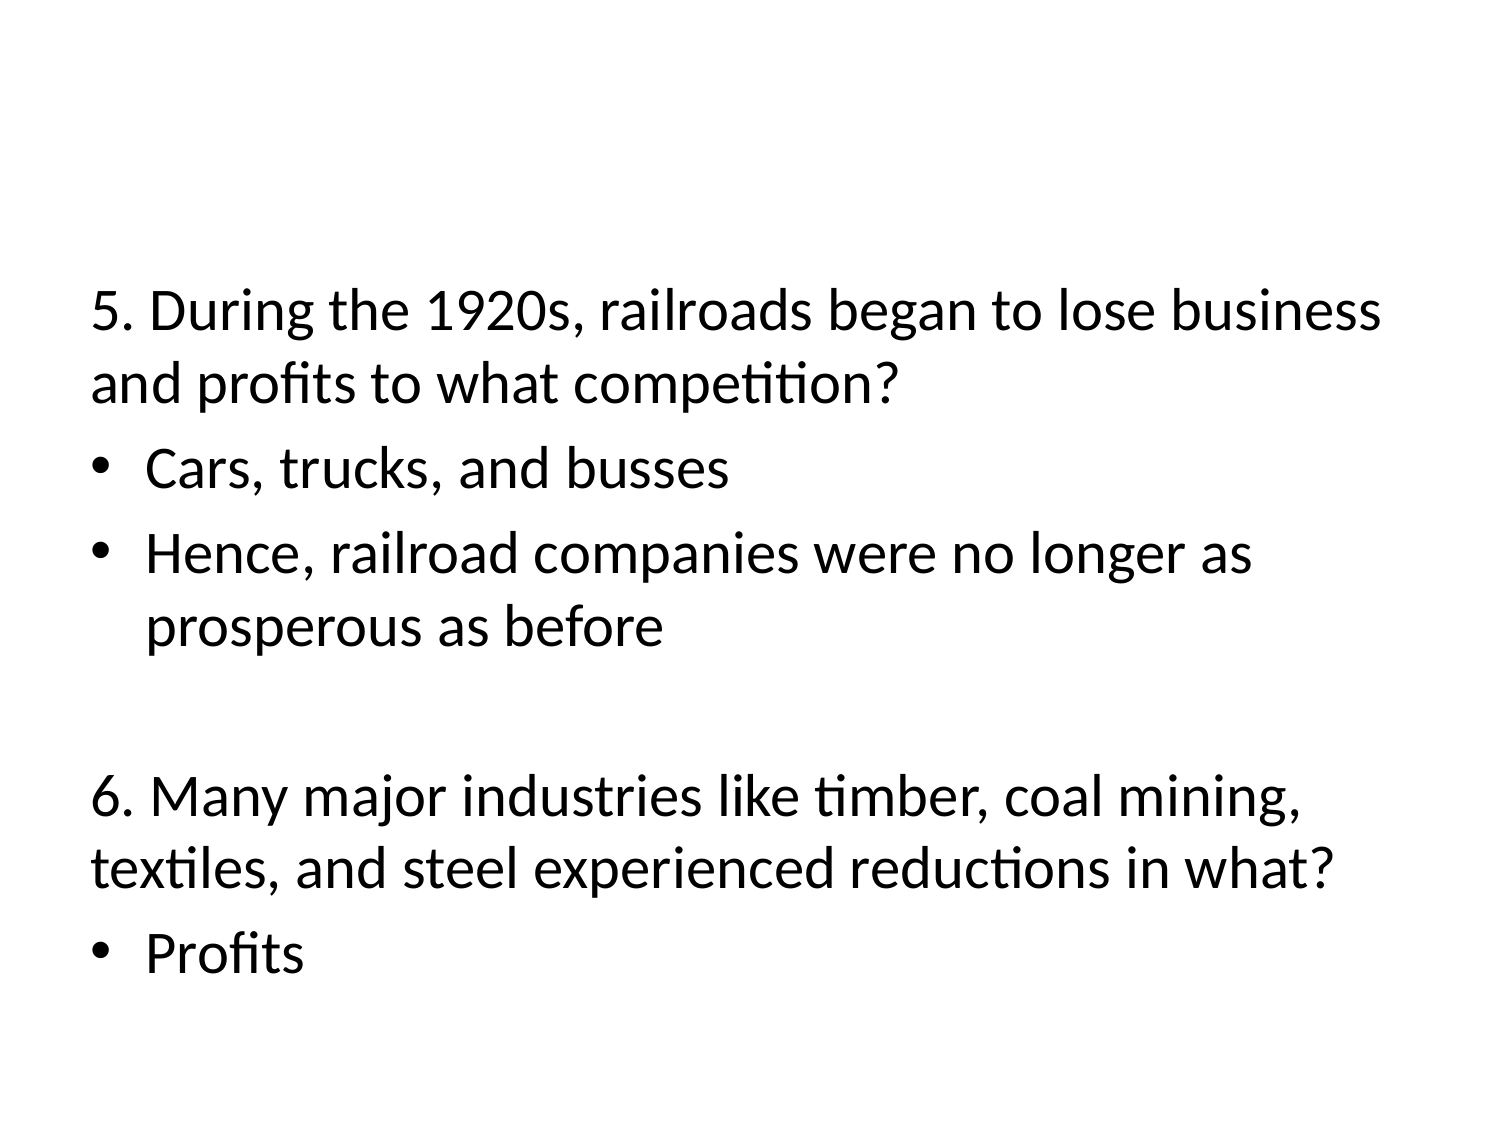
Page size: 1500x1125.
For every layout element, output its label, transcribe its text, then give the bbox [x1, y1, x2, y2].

list 5. During the 1920s, railroads began to lose business and profits to what competition? Cars, trucks, and busses Hence, railroad companies were no longer as prosperous as before 6. Many major industries like timber, coal mining, textiles, and steel experienced reductions in what? Profits [75, 262, 1425, 1005]
